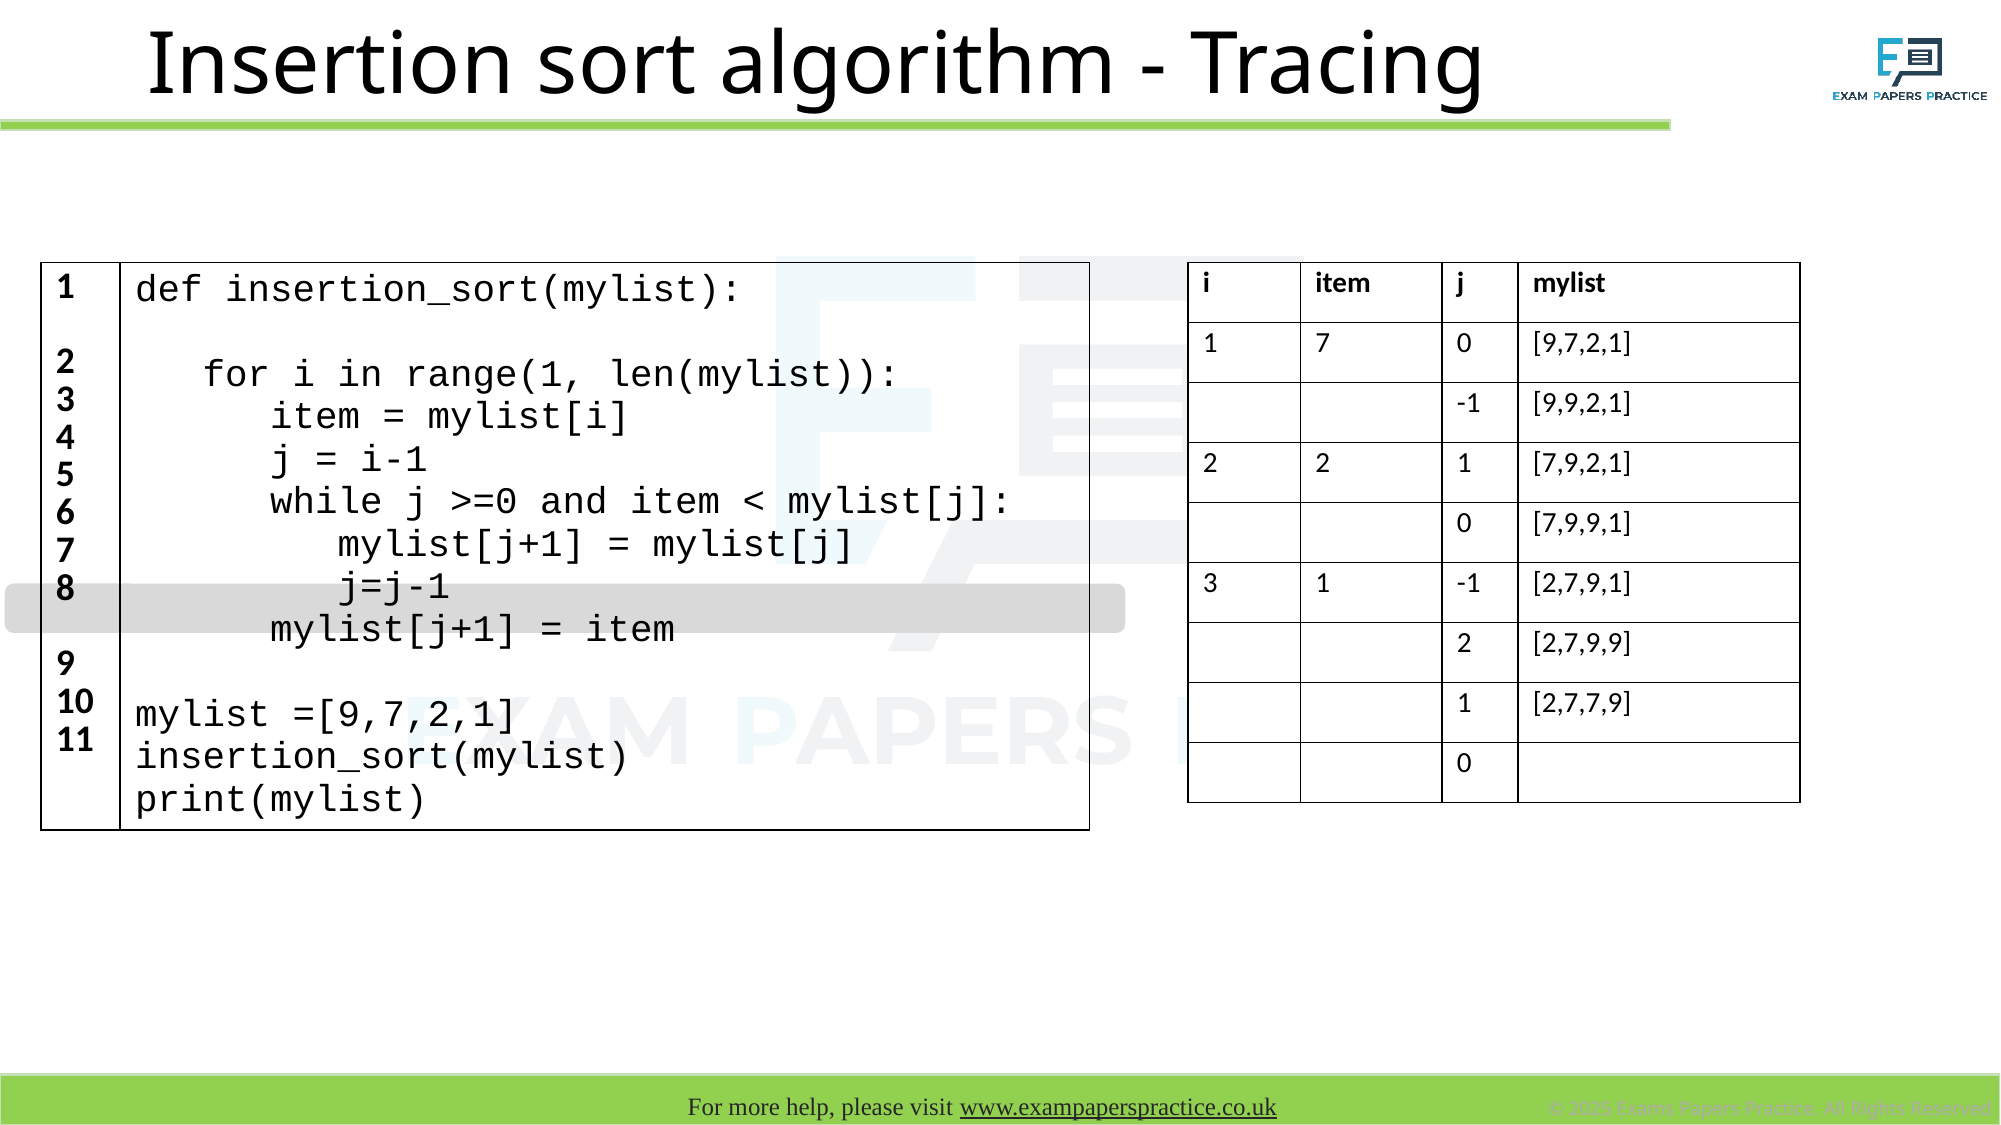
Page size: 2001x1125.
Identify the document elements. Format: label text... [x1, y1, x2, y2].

table_cell [2,7,9,9] [1519, 623, 1799, 682]
table_cell -1 [1443, 563, 1517, 622]
table_cell [1301, 383, 1441, 442]
table_cell 1 [1443, 443, 1517, 502]
table_cell [1189, 383, 1300, 442]
table_cell [2,7,7,9] [1519, 683, 1799, 742]
table_cell [9,7,2,1] [1519, 323, 1799, 382]
table_cell -1 [1443, 383, 1517, 442]
table_cell [1301, 623, 1441, 682]
table_cell [1189, 503, 1300, 562]
title Insertion sort algorithm - Tracing [132, 11, 1858, 121]
table_cell [7,9,9,1] [1519, 503, 1799, 562]
table_cell [1301, 503, 1441, 562]
table_cell [1301, 683, 1441, 742]
table_cell 0 [1443, 323, 1517, 382]
table_cell [1519, 743, 1799, 802]
table_header j [1443, 263, 1517, 322]
table_cell [1301, 743, 1441, 802]
table_cell 2 [1443, 623, 1517, 682]
table_cell [7,9,2,1] [1519, 443, 1799, 502]
table_cell [1189, 623, 1300, 682]
table_cell 2 [1301, 443, 1441, 502]
table_cell [1189, 683, 1300, 742]
table_cell 0 [1443, 503, 1517, 562]
table_cell 1 [1189, 323, 1300, 382]
table_cell 3 [1189, 563, 1300, 622]
table_cell [1189, 743, 1300, 802]
table_cell [2,7,9,1] [1519, 563, 1799, 622]
table_header i [1189, 263, 1300, 322]
text_box [4, 583, 40, 633]
table_cell [9,9,2,1] [1519, 383, 1799, 442]
table_cell 7 [1301, 323, 1441, 382]
table_cell 1 [1443, 683, 1517, 742]
table_header mylist [1519, 263, 1799, 322]
table_header 1 2 3 4 5 6 7 8 9 10 11 [42, 263, 119, 829]
text_box [1090, 583, 1126, 633]
table_cell 1 [1301, 563, 1441, 622]
table_cell 0 [1443, 743, 1517, 802]
table_header item [1301, 263, 1441, 322]
table_cell 2 [1189, 443, 1300, 502]
table_header def insertion_sort(mylist): for i in range(1, len(mylist)): item = mylist[i] j = i-1 while j >=0 and item < mylist[j]: mylist[j+1] = mylist[j] j=j-1 mylist[j+1] = item mylist =[9,7,2,1] insertion_sort(mylist) print(mylist) [121, 263, 1089, 829]
